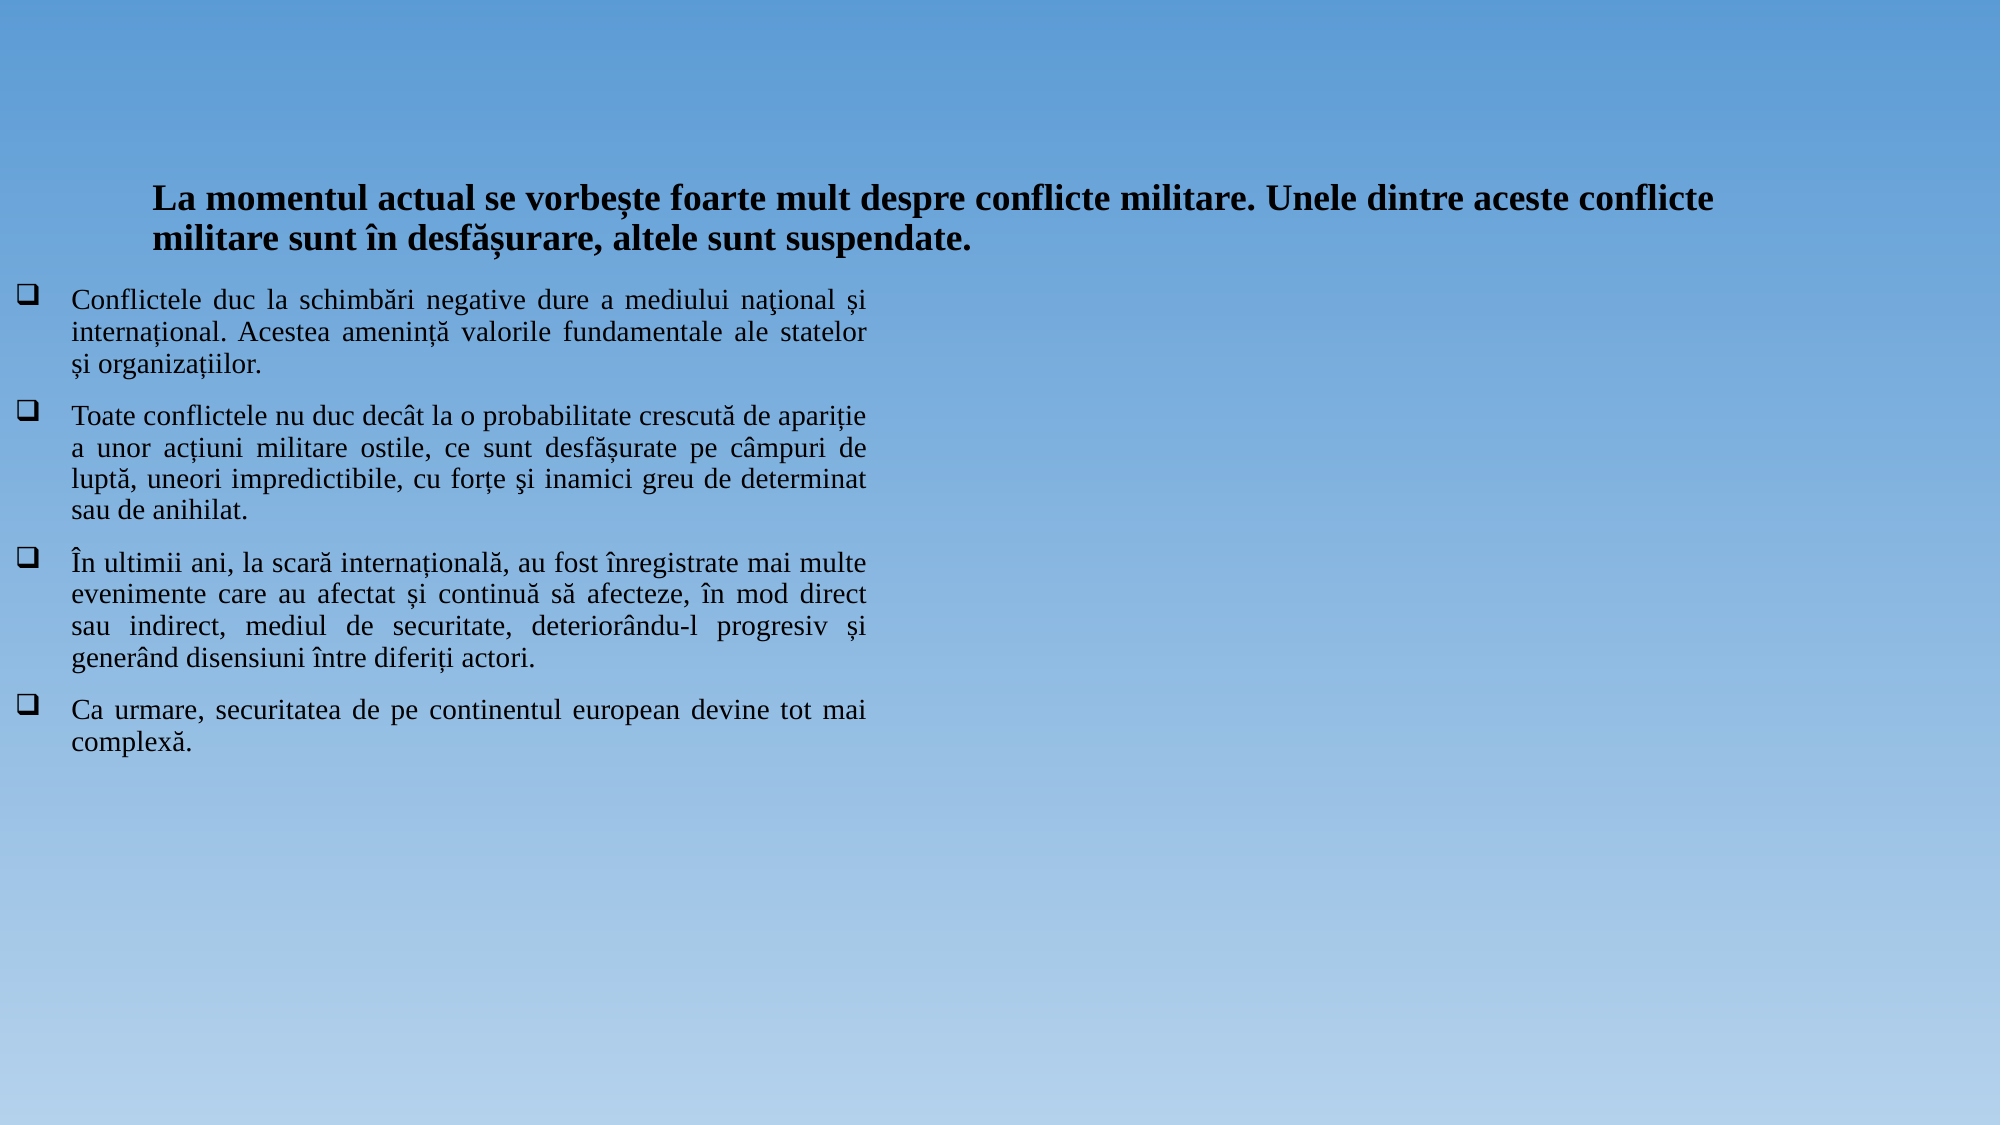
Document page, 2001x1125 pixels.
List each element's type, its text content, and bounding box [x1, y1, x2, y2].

title La momentul actual se vorbește foarte mult despre conflicte militare. Unele dintre aceste conflicte militare sunt în desfășurare, altele sunt suspendate. [137, 59, 1863, 278]
list Conflictele duc la schimbări negative dure a mediului naţional și internațional. Acestea amenință valorile fundamentale ale statelor și organizațiilor. Toate conflictele nu duc decât la o probabilitate crescută de apariție a unor acțiuni militare ostile, ce sunt desfășurate pe câmpuri de luptă, uneori impredictibile, cu forțe şi inamici greu de determinat sau de anihilat. În ultimii ani, la scară internațională, au fost înregistrate mai multe evenimente care au afectat și continuă să afecteze, în mod direct sau indirect, mediul de securitate, deteriorându-l progresiv și generând disensiuni între diferiți actori. Ca urmare, securitatea de pe continentul european devine tot mai complexă. [0, 277, 883, 992]
